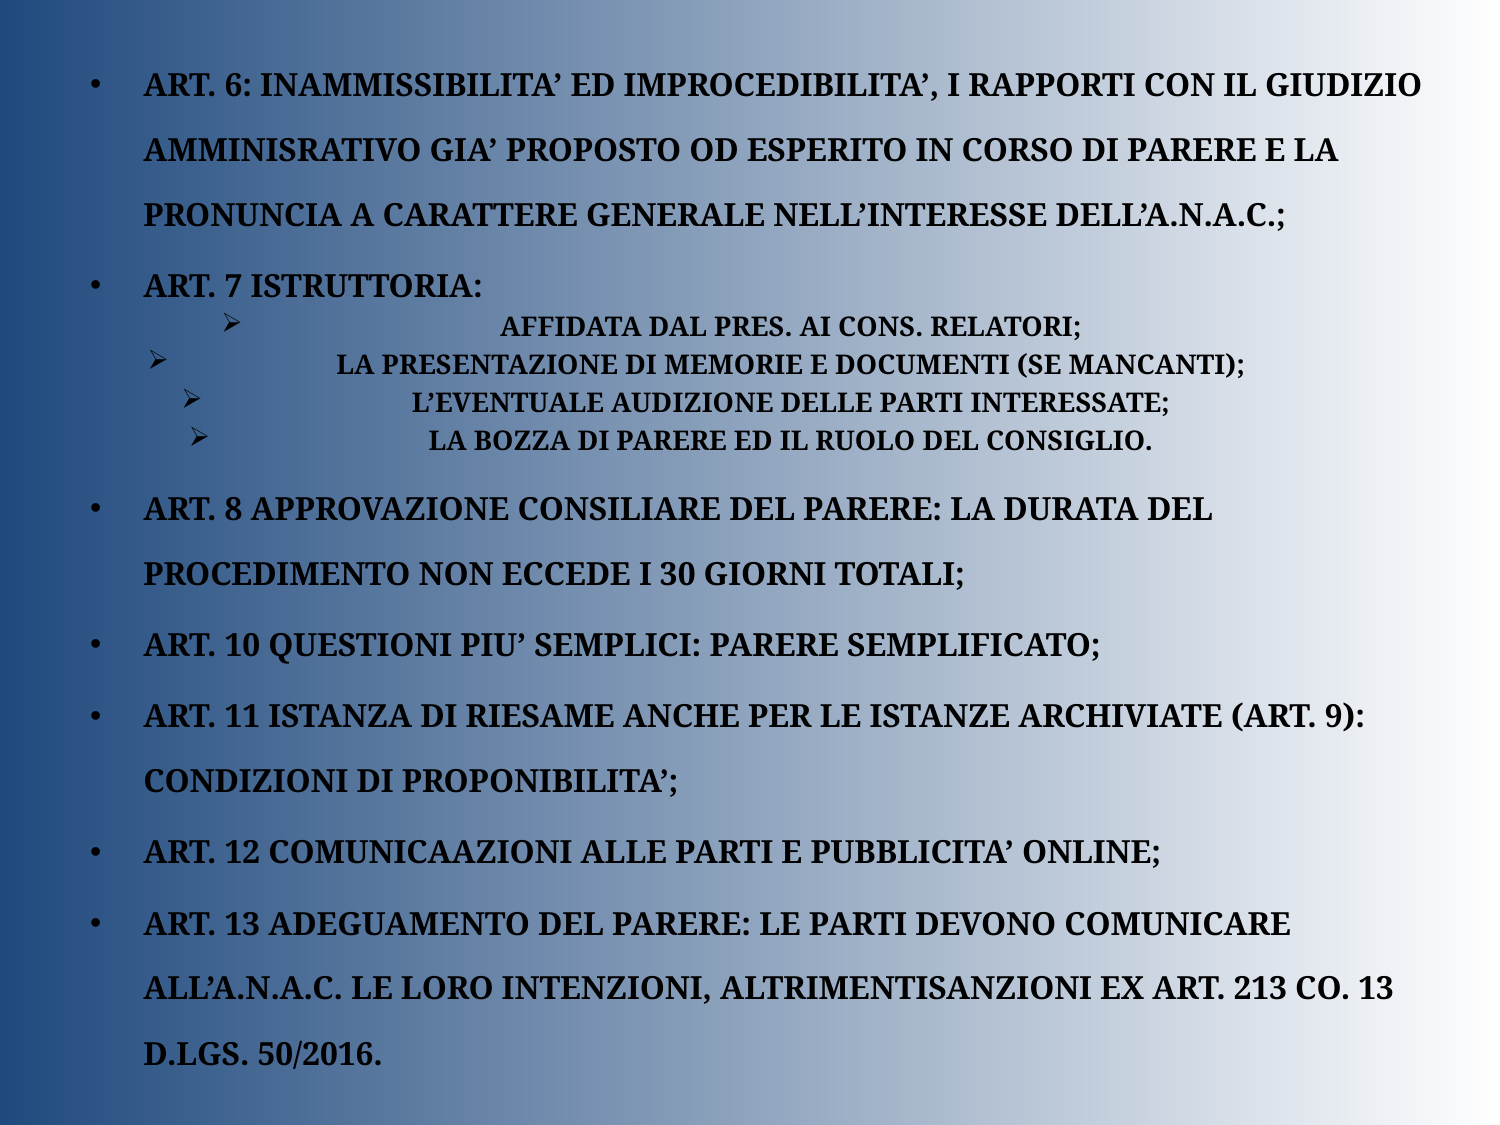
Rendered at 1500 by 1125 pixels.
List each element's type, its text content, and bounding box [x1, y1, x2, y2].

list ART. 6: INAMMISSIBILITA’ ED IMPROCEDIBILITA’, I RAPPORTI CON IL GIUDIZIO AMMINISRATIVO GIA’ PROPOSTO OD ESPERITO IN CORSO DI PARERE E LA PRONUNCIA A CARATTERE GENERALE NELL’INTERESSE DELL’A.N.A.C.; ART. 7 ISTRUTTORIA: AFFIDATA DAL PRES. AI CONS. RELATORI; LA PRESENTAZIONE DI MEMORIE E DOCUMENTI (SE MANCANTI); L’EVENTUALE AUDIZIONE DELLE PARTI INTERESSATE; LA BOZZA DI PARERE ED IL RUOLO DEL CONSIGLIO. ART. 8 APPROVAZIONE CONSILIARE DEL PARERE: LA DURATA DEL PROCEDIMENTO NON ECCEDE I 30 GIORNI TOTALI; ART. 10 QUESTIONI PIU’ SEMPLICI: PARERE SEMPLIFICATO; ART. 11 ISTANZA DI RIESAME ANCHE PER LE ISTANZE ARCHIVIATE (ART. 9): CONDIZIONI DI PROPONIBILITA’; ART. 12 COMUNICAAZIONI ALLE PARTI E PUBBLICITA’ ONLINE; ART. 13 ADEGUAMENTO DEL PARERE: LE PARTI DEVONO COMUNICARE ALL’A.N.A.C. LE LORO INTENZIONI, ALTRIMENTISANZIONI EX ART. 213 CO. 13 D.LGS. 50/2016. [75, 30, 1454, 1103]
